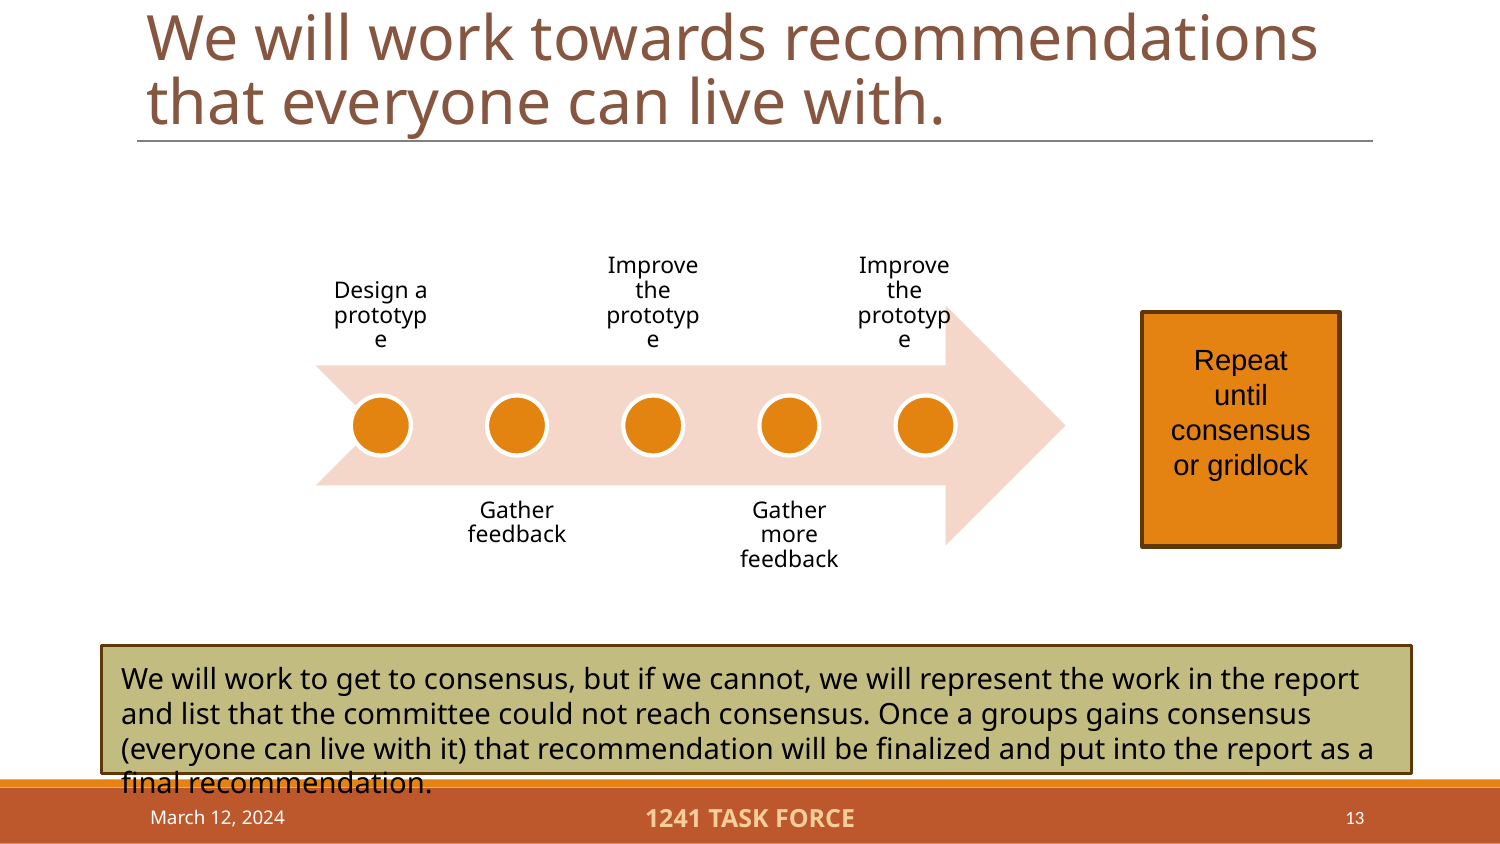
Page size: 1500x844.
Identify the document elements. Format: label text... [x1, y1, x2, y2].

title We will work towards recommendations that everyone can live with. [131, 49, 1369, 145]
text_box [101, 645, 310, 774]
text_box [315, 125, 1066, 726]
text_box Repeat until consensus or gridlock [1149, 334, 1333, 490]
footer 1241 TASK FORCE [453, 794, 1047, 840]
text_box We will work to get to consensus, but if we cannot, we will represent the work in the report and list that the committee could not reach consensus. Once a groups gains consensus (everyone can live with it) that recommendation will be finalized and put into the report as a final recommendation. [106, 652, 1417, 808]
slide_number 13 [1218, 808, 1380, 840]
text_box [1142, 312, 1340, 547]
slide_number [135, 794, 440, 840]
text_box [1070, 645, 1412, 652]
